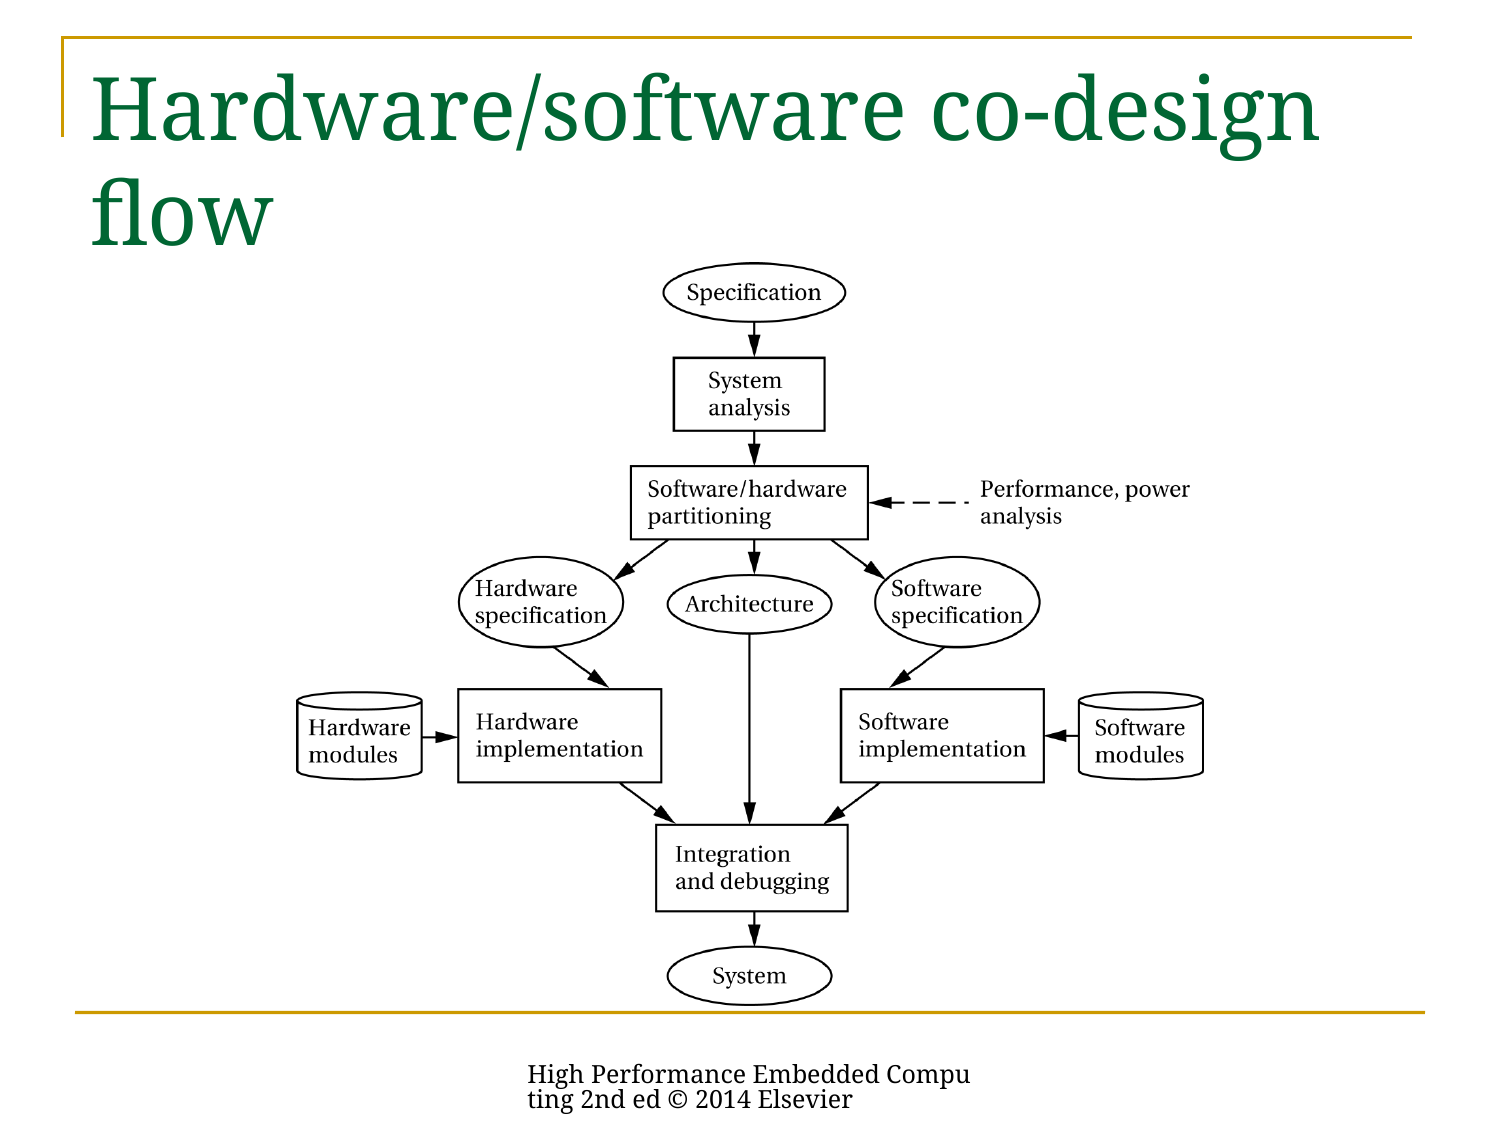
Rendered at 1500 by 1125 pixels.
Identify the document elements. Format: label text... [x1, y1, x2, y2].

footer High Performance Embedded Computing 2nd ed © 2014 Elsevier [512, 1025, 988, 1100]
title Hardware/software co-design flow [75, 45, 1425, 233]
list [295, 262, 1204, 1006]
